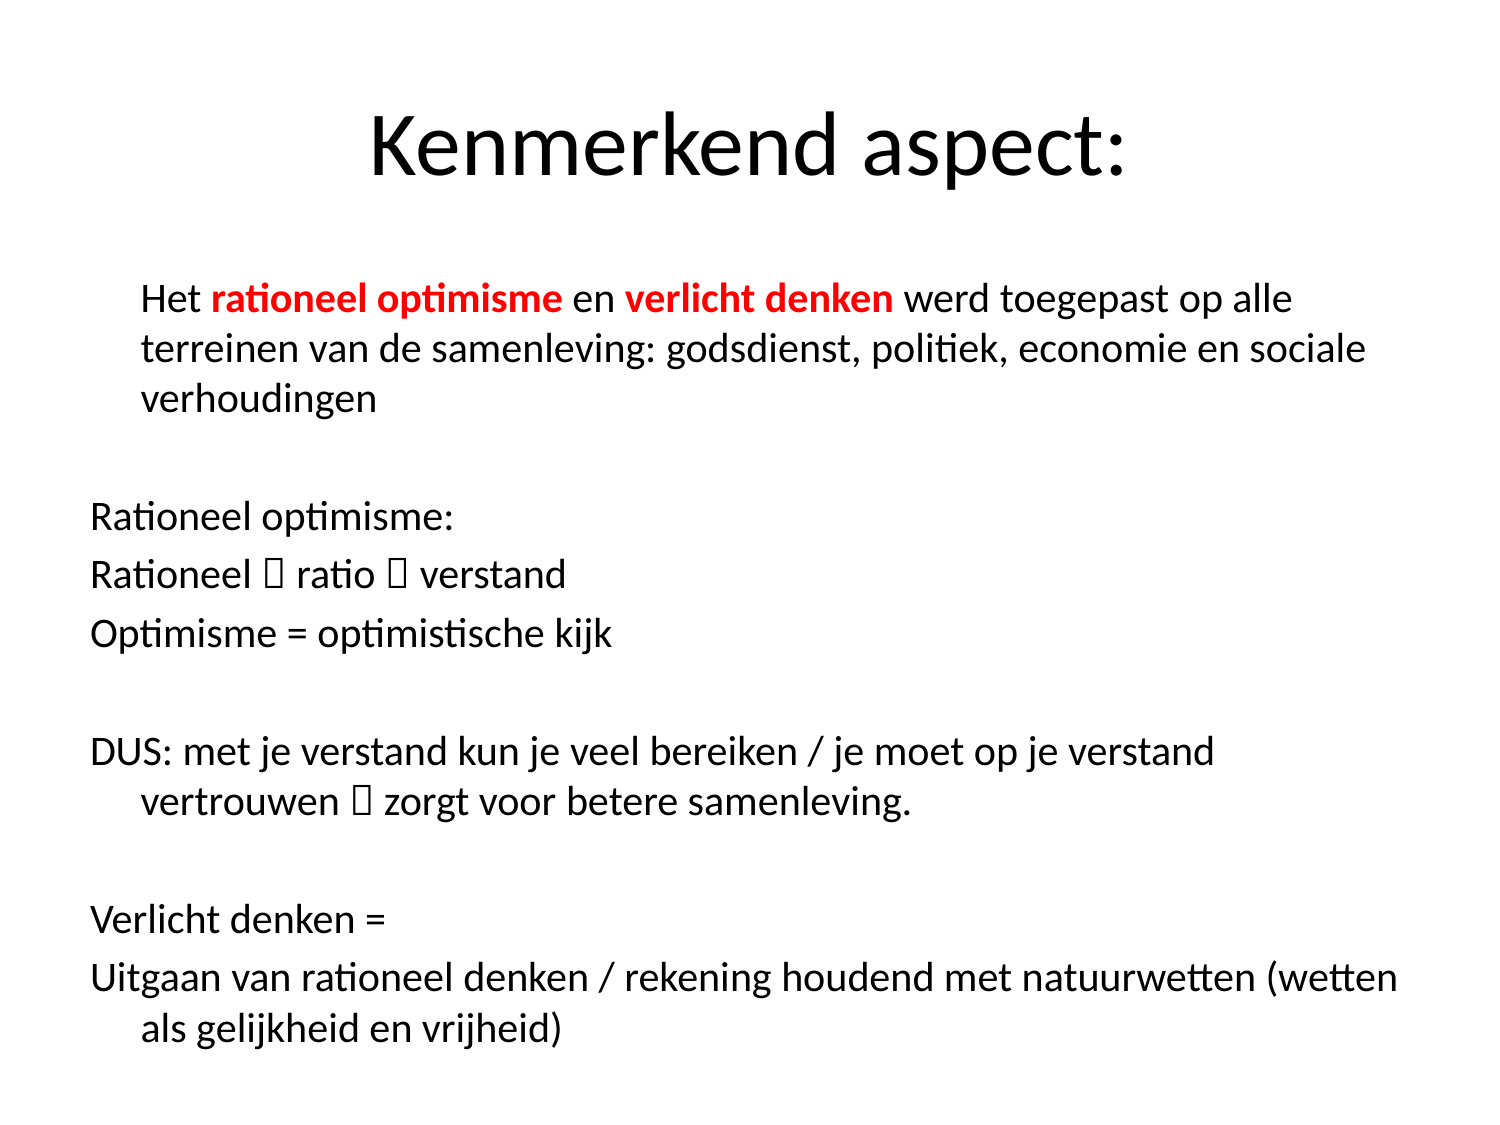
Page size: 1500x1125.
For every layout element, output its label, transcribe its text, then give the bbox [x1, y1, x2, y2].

list Het rationeel optimisme en verlicht denken werd toegepast op alle terreinen van de samenleving: godsdienst, politiek, economie en sociale verhoudingen Rationeel optimisme: Rationeel  ratio  verstand Optimisme = optimistische kijk DUS: met je verstand kun je veel bereiken / je moet op je verstand vertrouwen  zorgt voor betere samenleving. Verlicht denken = Uitgaan van rationeel denken / rekening houdend met natuurwetten (wetten als gelijkheid en vrijheid) [75, 262, 1425, 1059]
title Kenmerkend aspect: [75, 45, 1425, 233]
